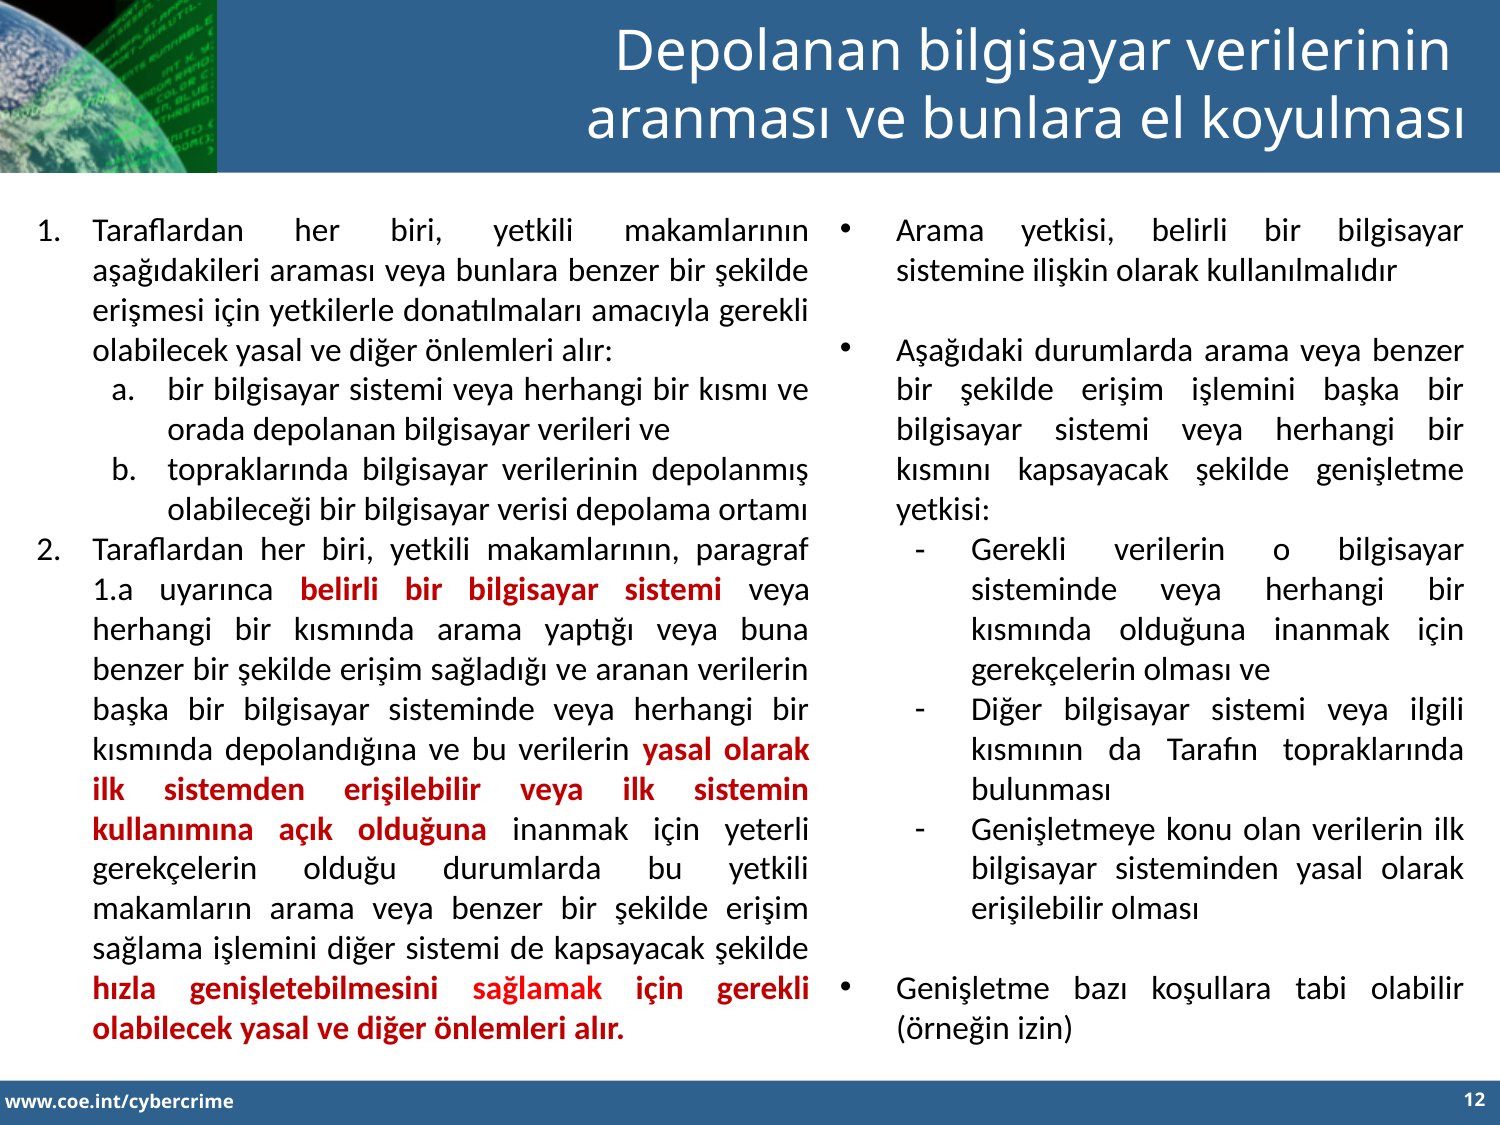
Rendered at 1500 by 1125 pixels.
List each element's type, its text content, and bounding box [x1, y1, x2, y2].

picture [0, 0, 217, 173]
text_box Depolanan bilgisayar verilerinin aranması ve bunlara el koyulması [230, 7, 1483, 157]
text_box Taraflardan her biri, yetkili makamlarının aşağıdakileri araması veya bunlara benzer bir şekilde erişmesi için yetkilerle donatılmaları amacıyla gerekli olabilecek yasal ve diğer önlemleri alır: bir bilgisayar sistemi veya herhangi bir kısmı ve orada depolanan bilgisayar verileri ve topraklarında bilgisayar verilerinin depolanmış olabileceği bir bilgisayar verisi depolama ortamı Taraflardan her biri, yetkili makamlarının, paragraf 1.a uyarınca belirli bir bilgisayar sistemi veya herhangi bir kısmında arama yaptığı veya buna benzer bir şekilde erişim sağladığı ve aranan verilerin başka bir bilgisayar sisteminde veya herhangi bir kısmında depolandığına ve bu verilerin yasal olarak ilk sistemden erişilebilir veya ilk sistemin kullanımına açık olduğuna inanmak için yeterli gerekçelerin olduğu durumlarda bu yetkili makamların arama veya benzer bir şekilde erişim sağlama işlemini diğer sistemi de kapsayacak şekilde hızla genişletebilmesini sağlamak için gerekli olabilecek yasal ve diğer önlemleri alır. [21, 200, 825, 1054]
text_box Arama yetkisi, belirli bir bilgisayar sistemine ilişkin olarak kullanılmalıdır Aşağıdaki durumlarda arama veya benzer bir şekilde erişim işlemini başka bir bilgisayar sistemi veya herhangi bir kısmını kapsayacak şekilde genişletme yetkisi: Gerekli verilerin o bilgisayar sisteminde veya herhangi bir kısmında olduğuna inanmak için gerekçelerin olması ve Diğer bilgisayar sistemi veya ilgili kısmının da Tarafın topraklarında bulunması Genişletmeye konu olan verilerin ilk bilgisayar sisteminden yasal olarak erişilebilir olması Genişletme bazı koşullara tabi olabilir (örneğin izin) [825, 200, 1480, 1054]
